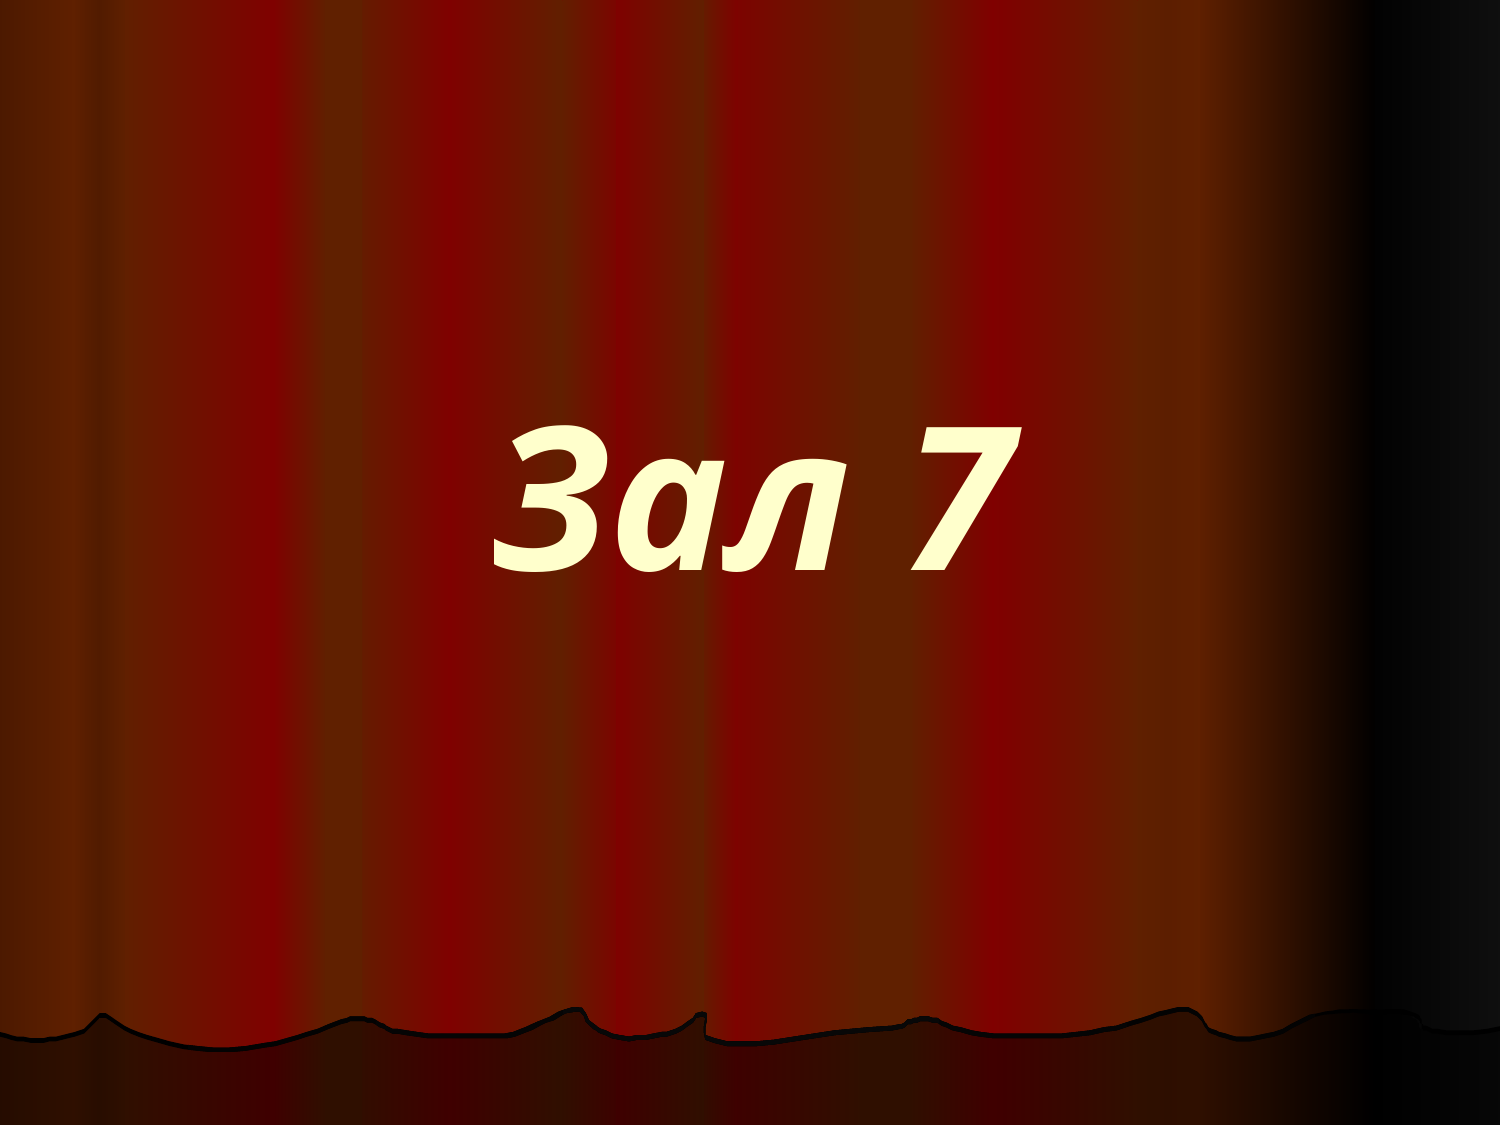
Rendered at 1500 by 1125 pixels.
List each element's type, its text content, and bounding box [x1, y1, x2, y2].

title Зал 7 [76, 397, 1427, 585]
